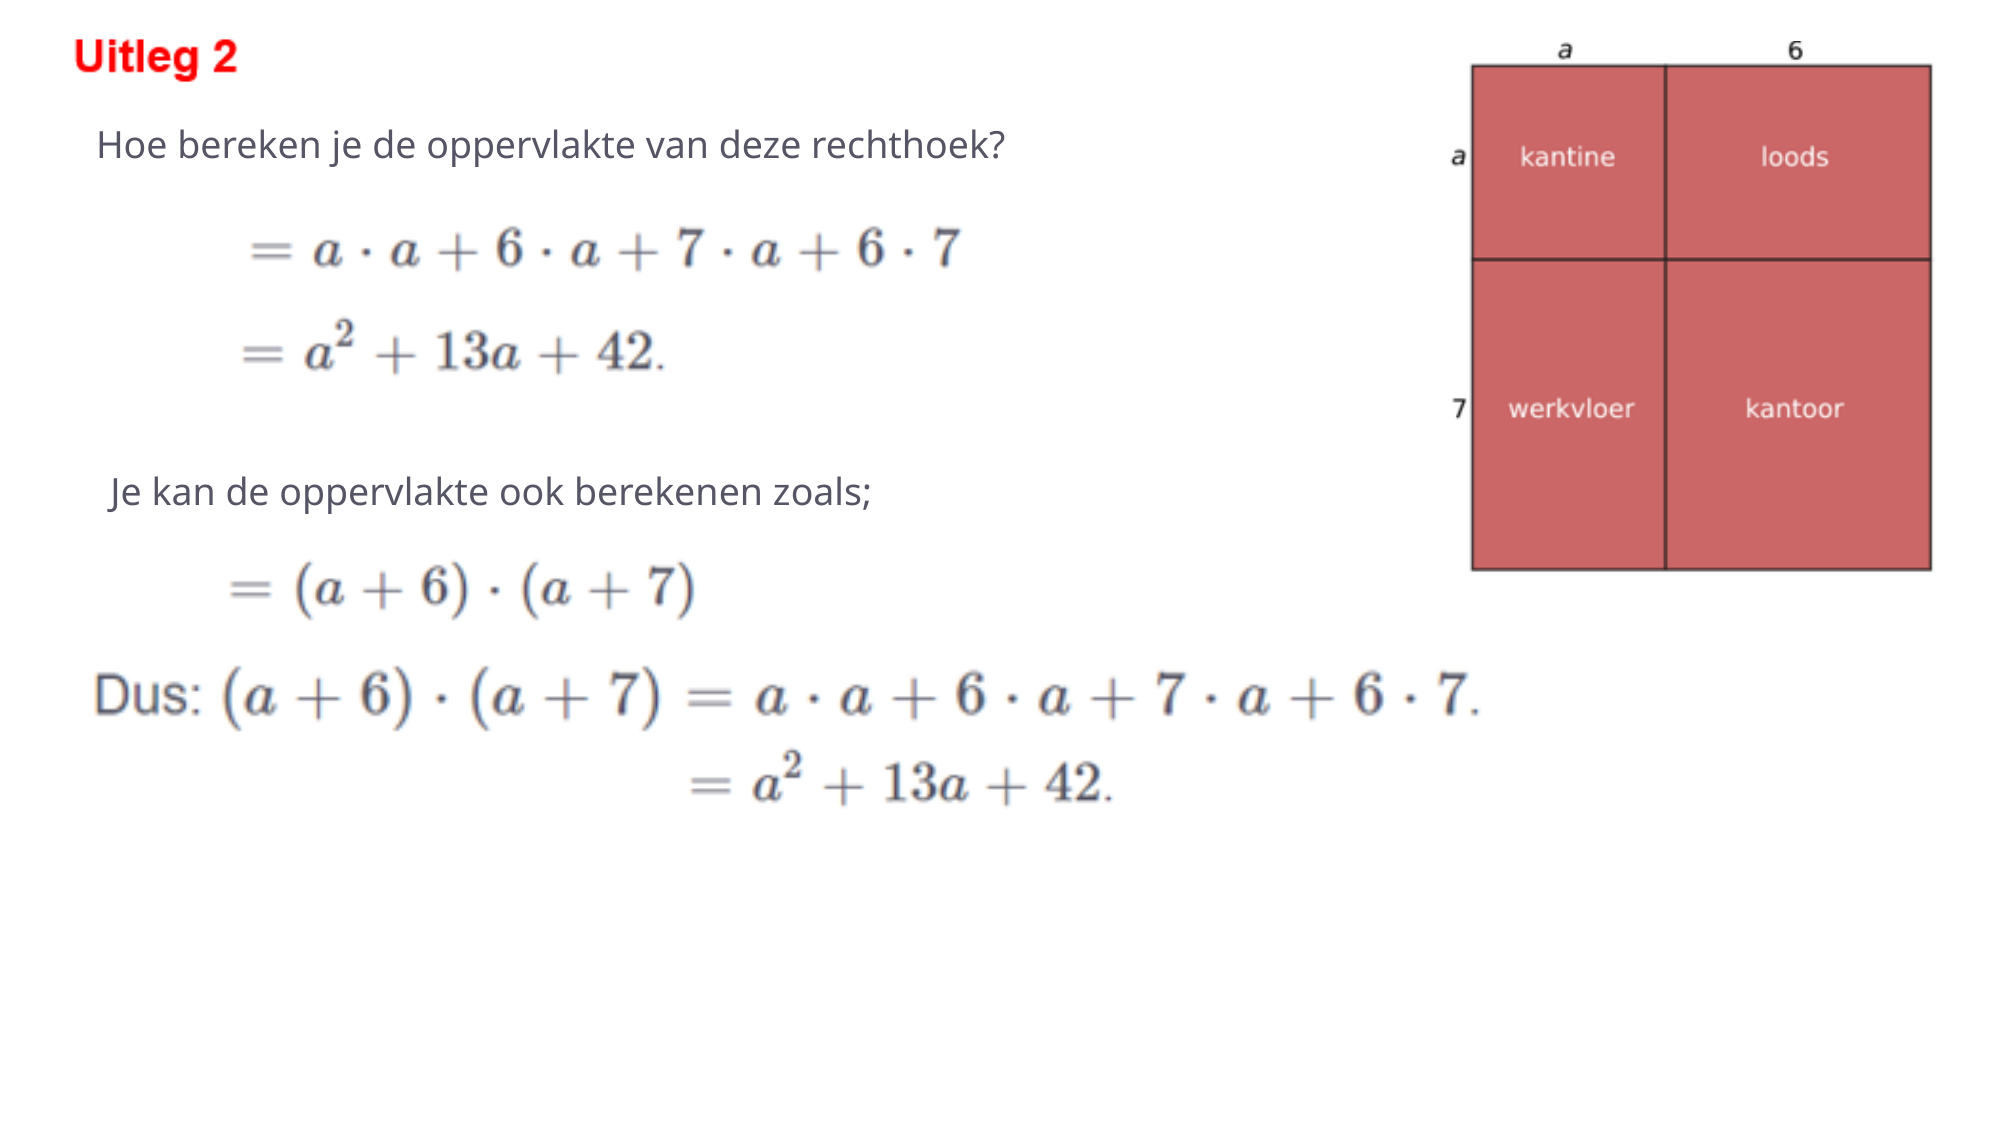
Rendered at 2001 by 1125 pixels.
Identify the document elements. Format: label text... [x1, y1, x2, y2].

text_box Je kan de oppervlakte ook berekenen zoals; [95, 460, 920, 521]
picture [1436, 41, 1938, 593]
picture [53, 536, 1527, 845]
picture [228, 189, 1038, 294]
picture [62, 13, 283, 107]
picture [228, 309, 677, 413]
text_box Hoe bereken je de oppervlakte van deze rechthoek? [81, 113, 1082, 174]
